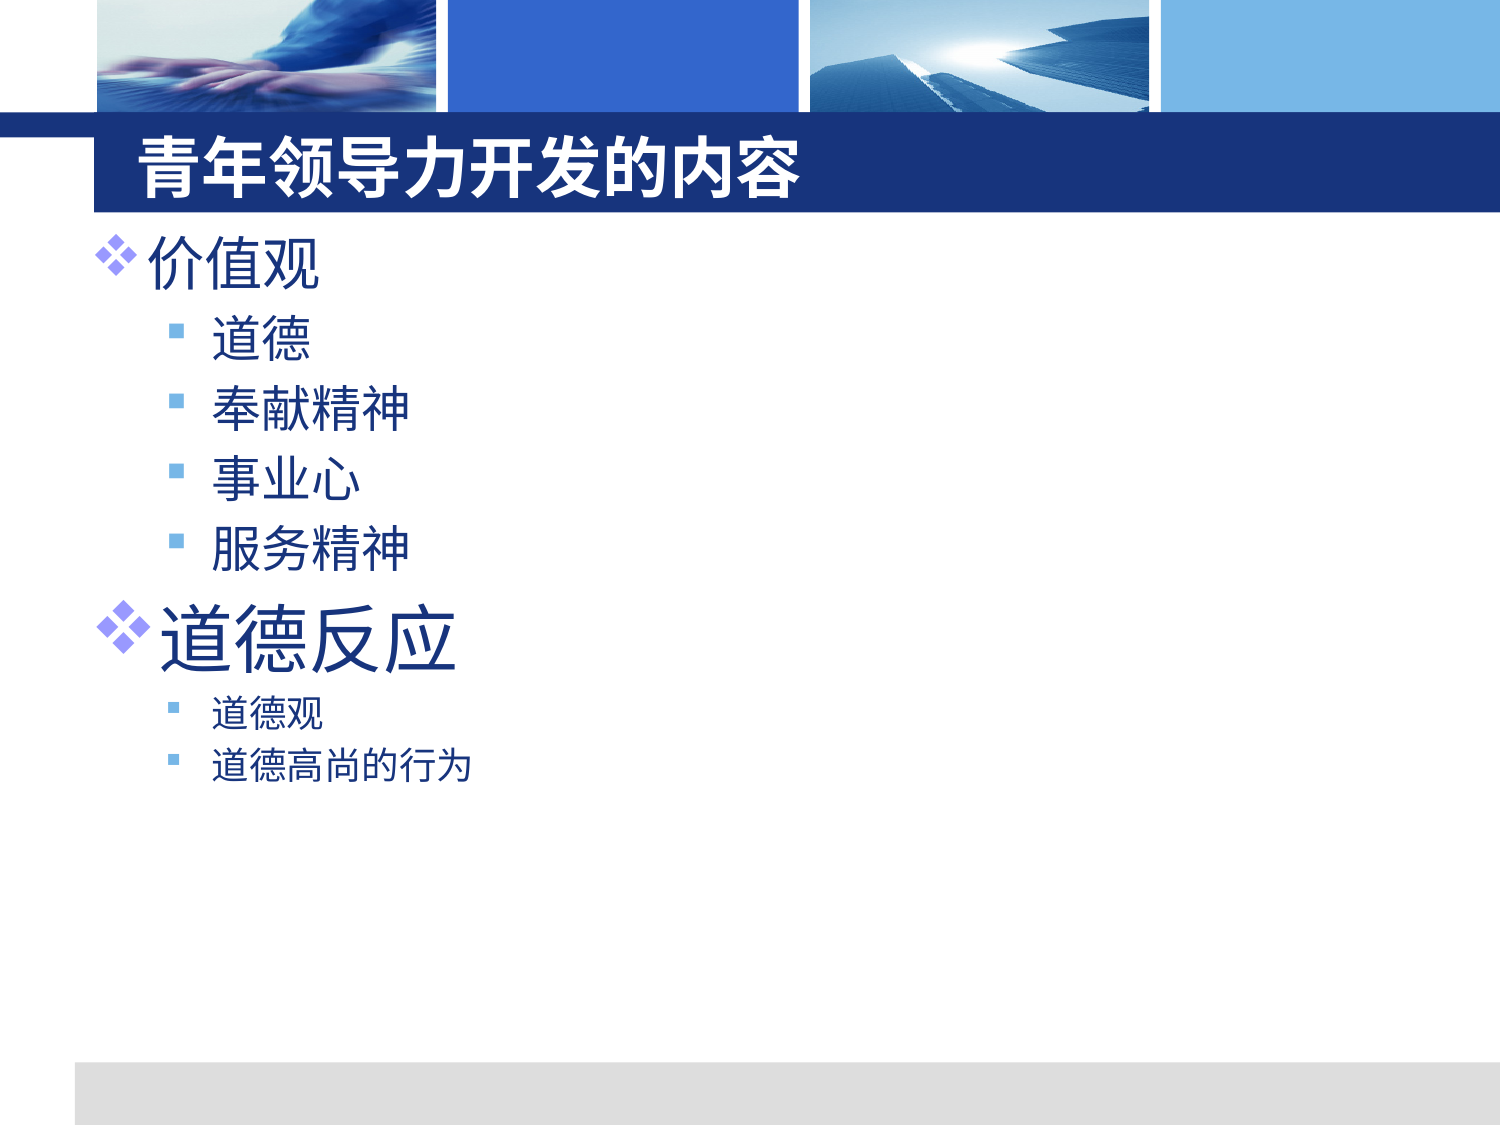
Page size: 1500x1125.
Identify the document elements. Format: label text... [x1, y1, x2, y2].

list 价值观 道德 奉献精神 事业心 服务精神 道德反应 道德观 道德高尚的行为 [75, 219, 1425, 1021]
picture [810, 0, 1150, 112]
title 青年领导力开发的内容 [120, 120, 1400, 213]
picture [97, 0, 437, 112]
